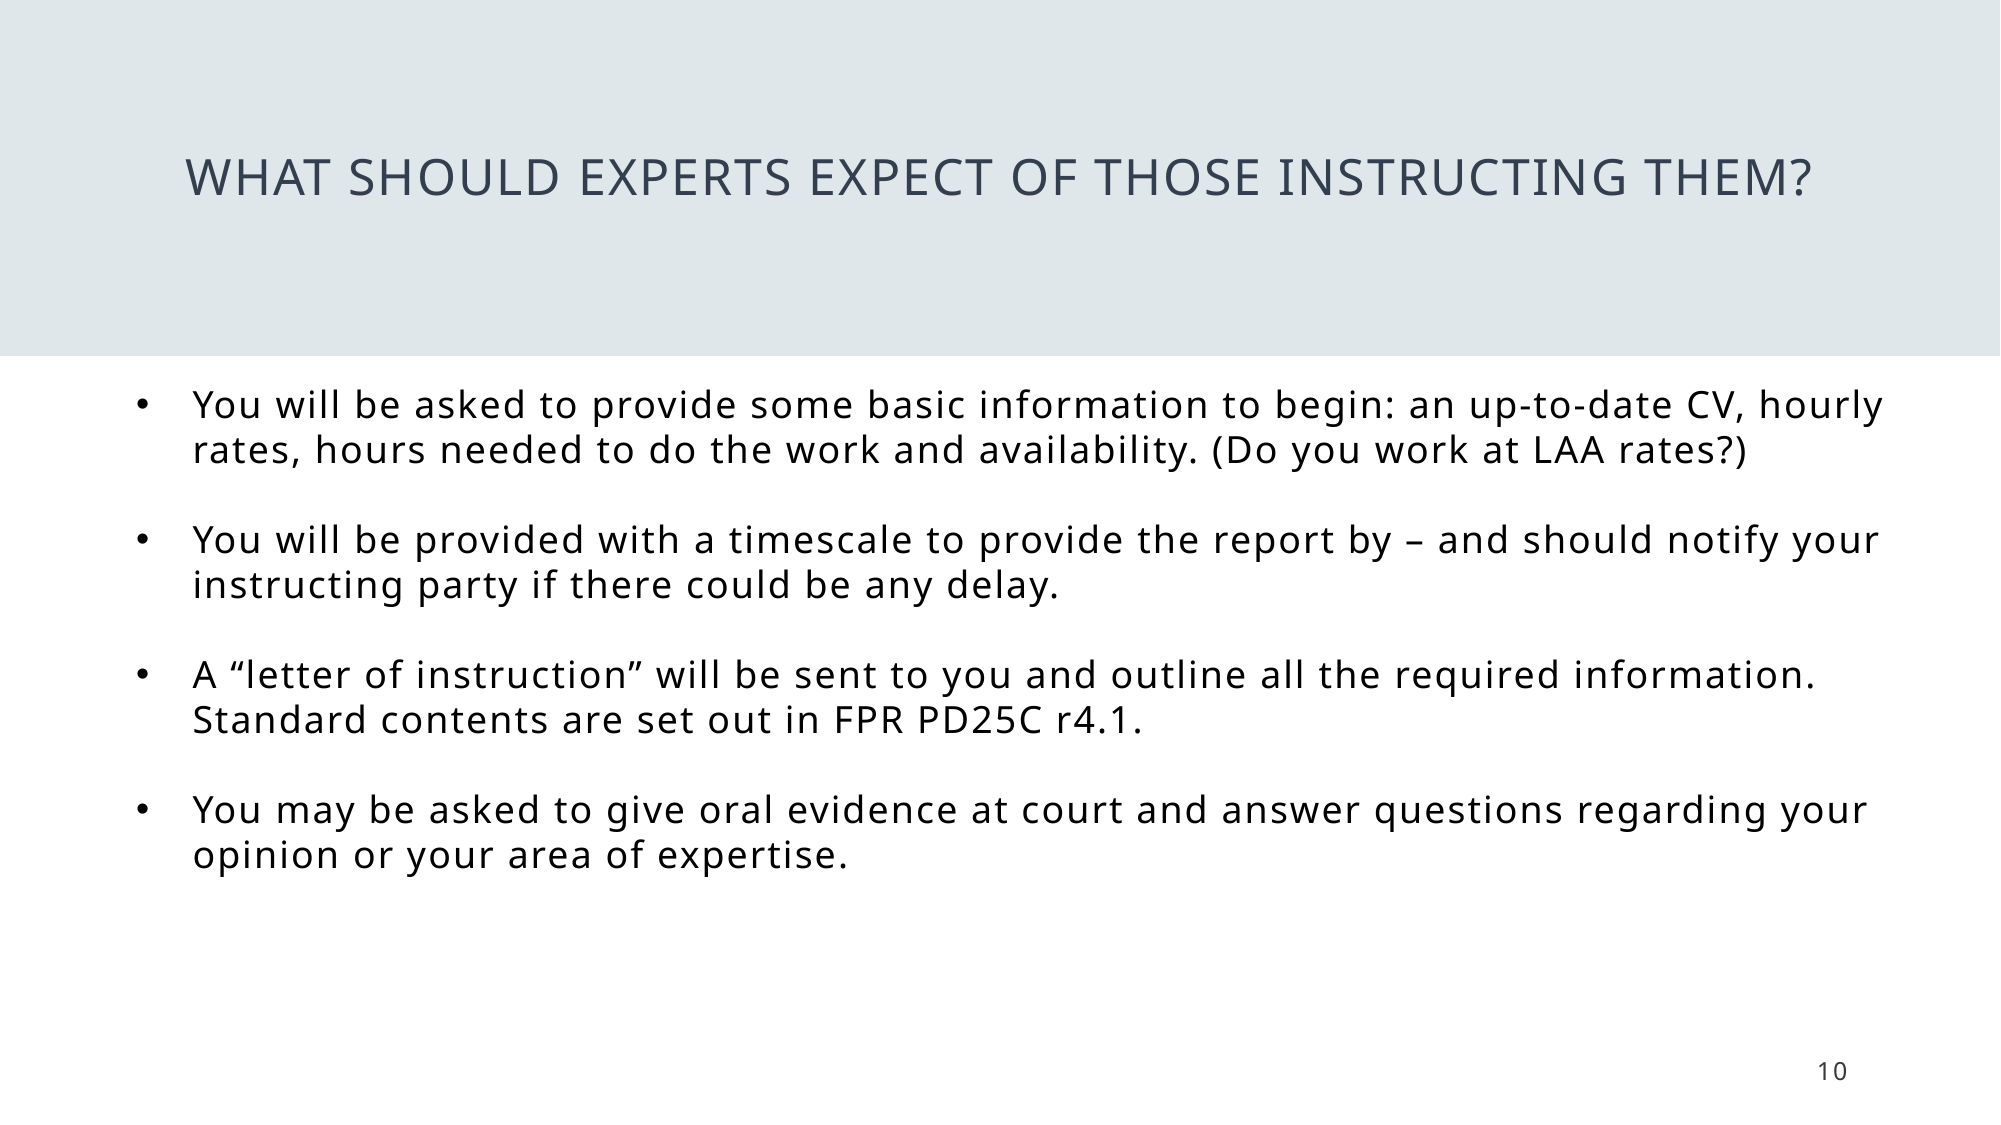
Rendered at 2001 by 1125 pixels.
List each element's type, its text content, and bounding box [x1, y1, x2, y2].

title What should experts expect of those instructing them? [137, 98, 1863, 262]
slide_number 10 [1412, 1042, 1863, 1103]
list You will be asked to provide some basic information to begin: an up-to-date CV, hourly rates, hours needed to do the work and availability. (Do you work at LAA rates?) You will be provided with a timescale to provide the report by – and should notify your instructing party if there could be any delay. A “letter of instruction” will be sent to you and outline all the required information. Standard contents are set out in FPR PD25C r4.1. You may be asked to give oral evidence at court and answer questions regarding your opinion or your area of expertise. [121, 373, 1937, 1043]
